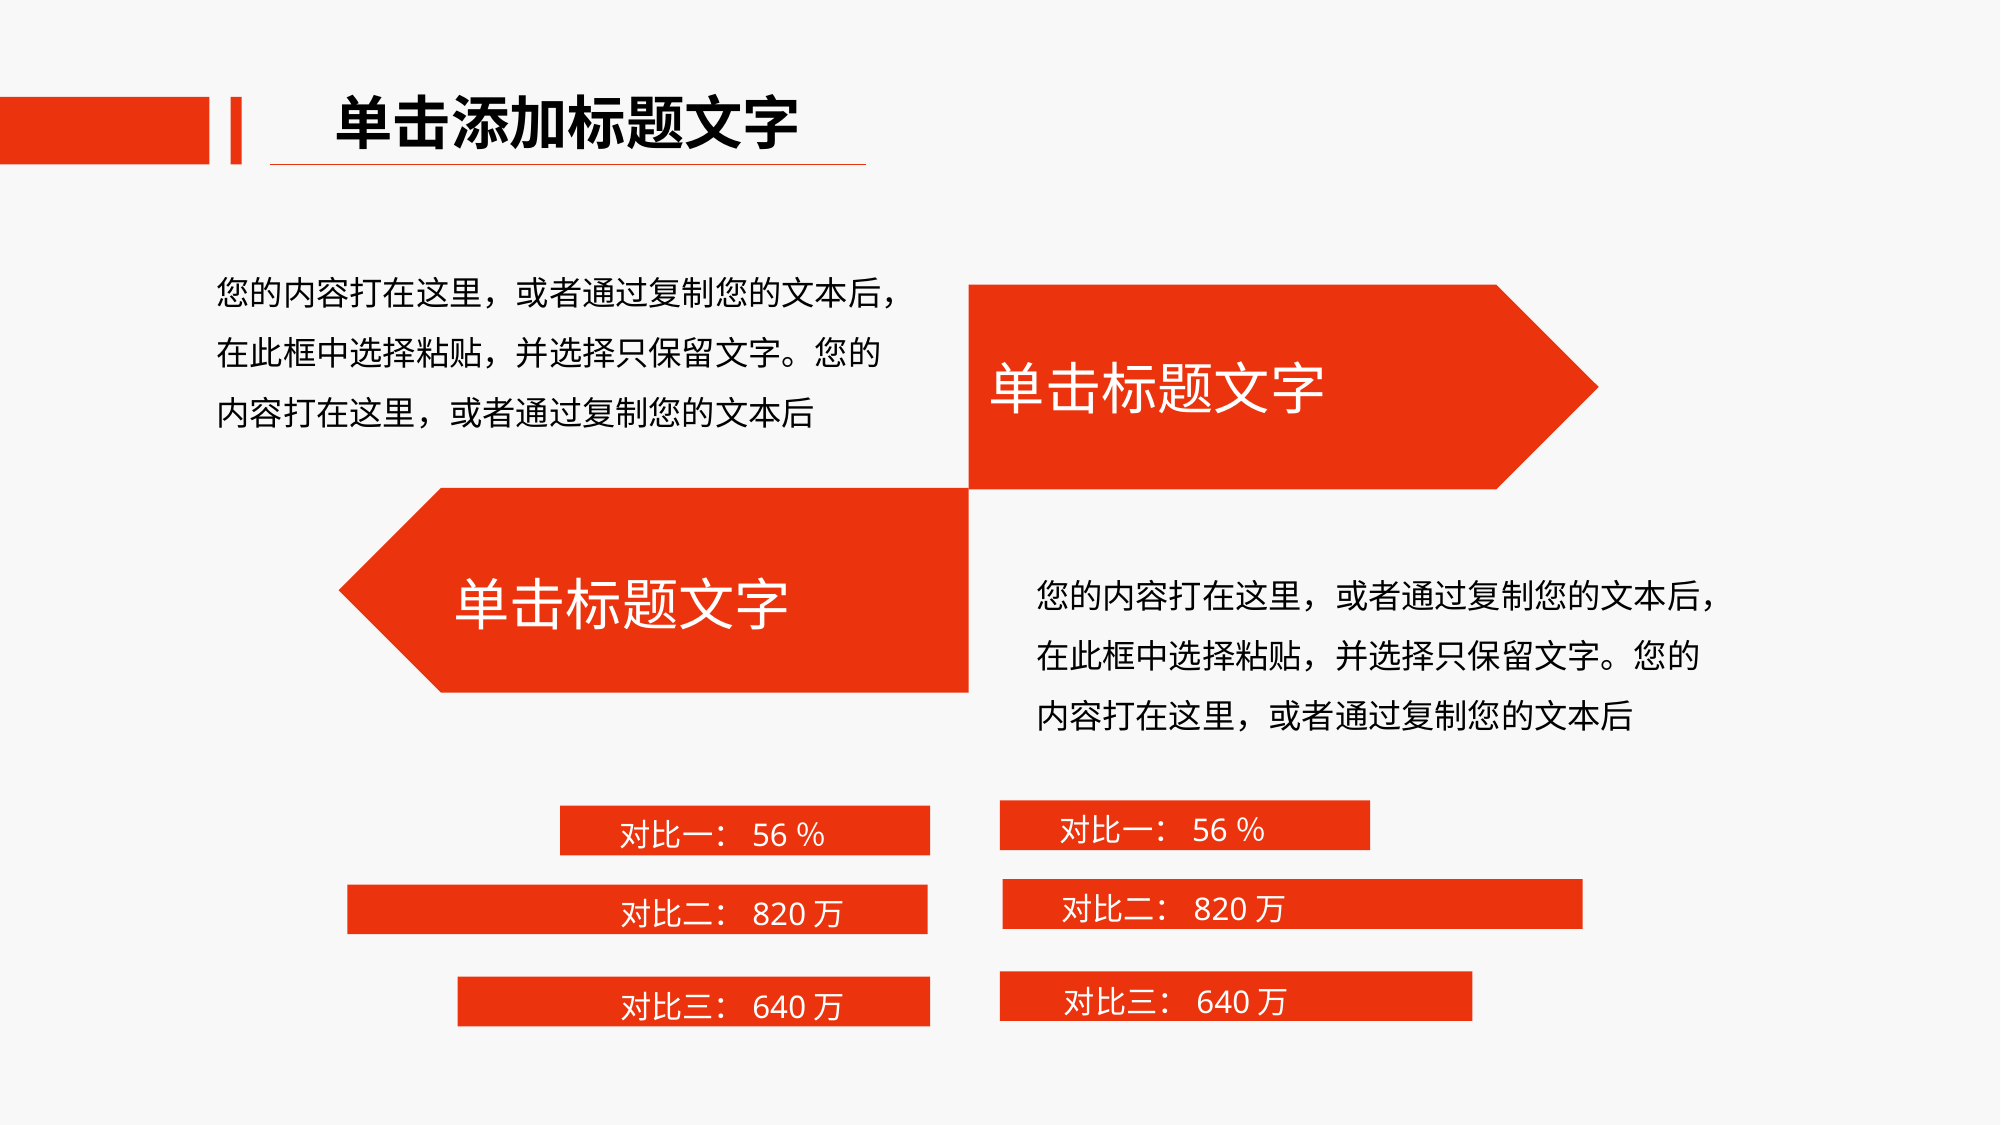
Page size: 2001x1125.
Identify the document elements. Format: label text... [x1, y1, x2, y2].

text_box [999, 799, 1371, 851]
text_box [346, 883, 929, 935]
text_box 对比二：820万 [1041, 879, 1307, 937]
text_box 对比三：640万 [599, 977, 865, 1036]
text_box 对比三：640万 [1043, 972, 1310, 1030]
text_box [1002, 878, 1584, 930]
text_box 单击标题文字 [968, 343, 1505, 431]
text_box 单击添加标题文字 [320, 78, 816, 164]
text_box [847, 805, 931, 856]
text_box [457, 976, 931, 1027]
text_box [559, 805, 599, 856]
text_box 对比一：56％ [1039, 800, 1287, 858]
text_box [230, 96, 243, 165]
text_box 您的内容打在这里，或者通过复制您的文本后，在此框中选择粘贴，并选择只保留文字。您的内容打在这里，或者通过复制您的文本后 [1015, 545, 1725, 746]
text_box [999, 970, 1473, 1022]
text_box 单击标题文字 [433, 559, 969, 647]
text_box [967, 283, 1601, 491]
text_box 对比二：820万 [599, 884, 865, 942]
text_box [0, 96, 210, 165]
text_box 对比一：56％ [599, 805, 847, 864]
text_box [337, 486, 970, 694]
picture [0, 0, 2001, 1125]
text_box 您的内容打在这里，或者通过复制您的文本后，在此框中选择粘贴，并选择只保留文字。您的内容打在这里，或者通过复制您的文本后 [196, 242, 906, 442]
